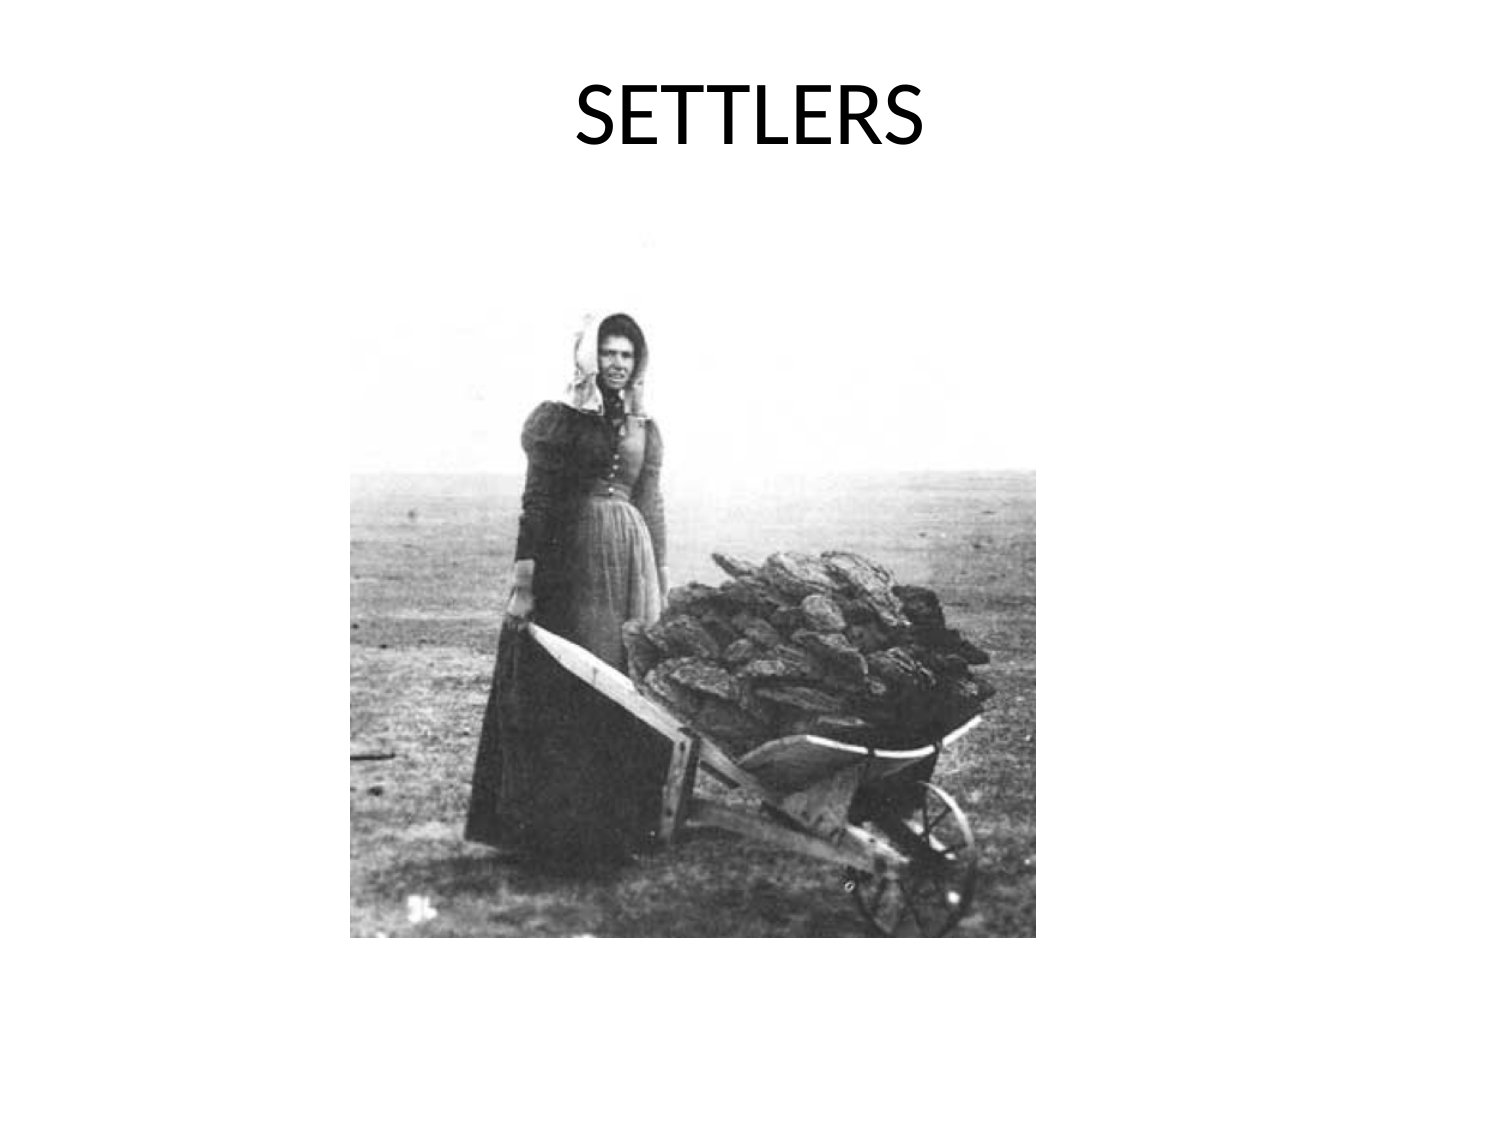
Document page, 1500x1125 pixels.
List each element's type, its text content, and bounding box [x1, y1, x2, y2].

title SETTLERS [75, 45, 1425, 233]
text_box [349, 232, 1036, 938]
